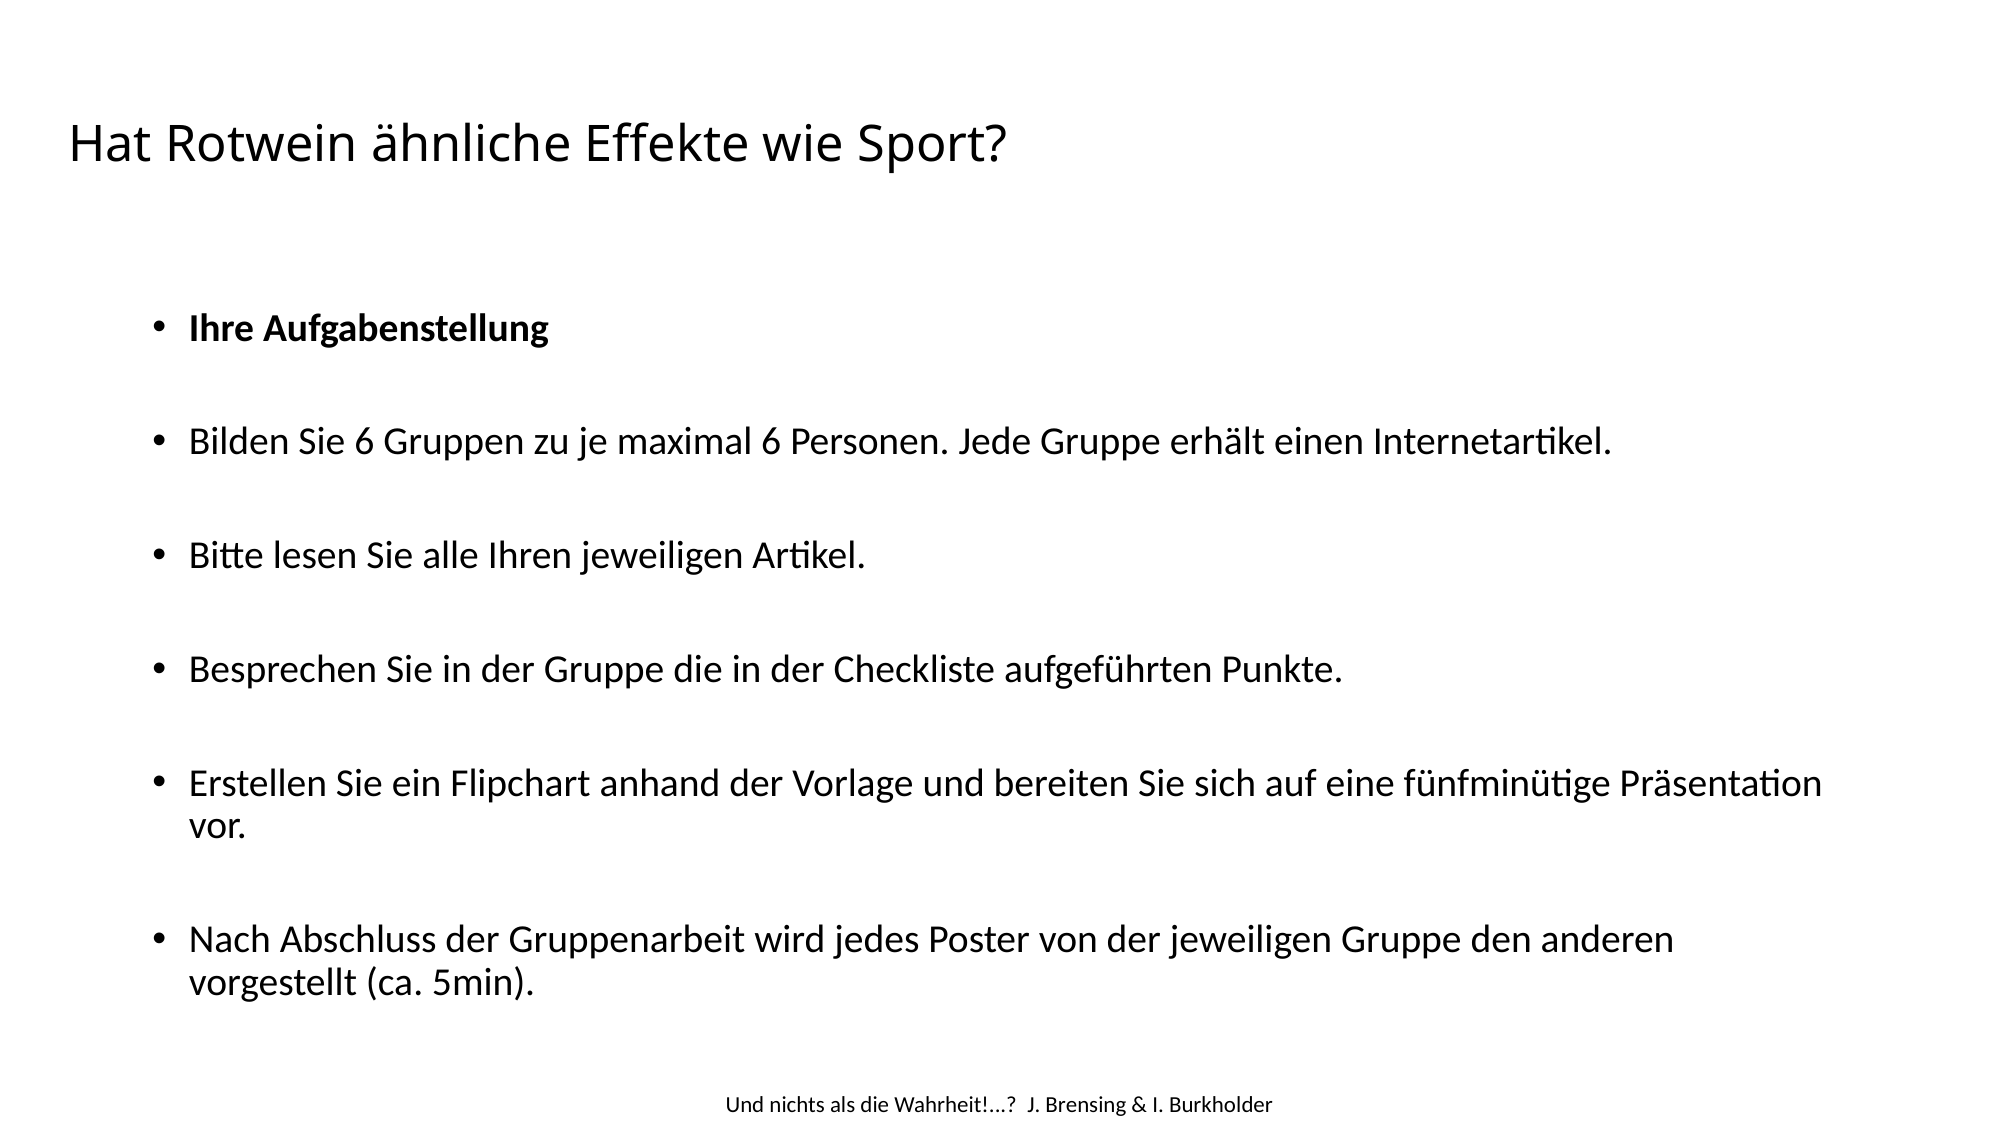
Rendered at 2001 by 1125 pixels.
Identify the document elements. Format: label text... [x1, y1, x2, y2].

text_box Und nichts als die Wahrheit!...? J. Brensing & I. Burkholder [710, 1082, 1289, 1125]
title Hat Rotwein ähnliche Effekte wie Sport? [53, 109, 1673, 181]
list Ihre Aufgabenstellung Bilden Sie 6 Gruppen zu je maximal 6 Personen. Jede Gruppe erhält einen Internetartikel. Bitte lesen Sie alle Ihren jeweiligen Artikel. Besprechen Sie in der Gruppe die in der Checkliste aufgeführten Punkte. Erstellen Sie ein Flipchart anhand der Vorlage und bereiten Sie sich auf eine fünfminütige Präsentation vor. Nach Abschluss der Gruppenarbeit wird jedes Poster von der jeweiligen Gruppe den anderen vorgestellt (ca. 5min). [137, 299, 1863, 1014]
